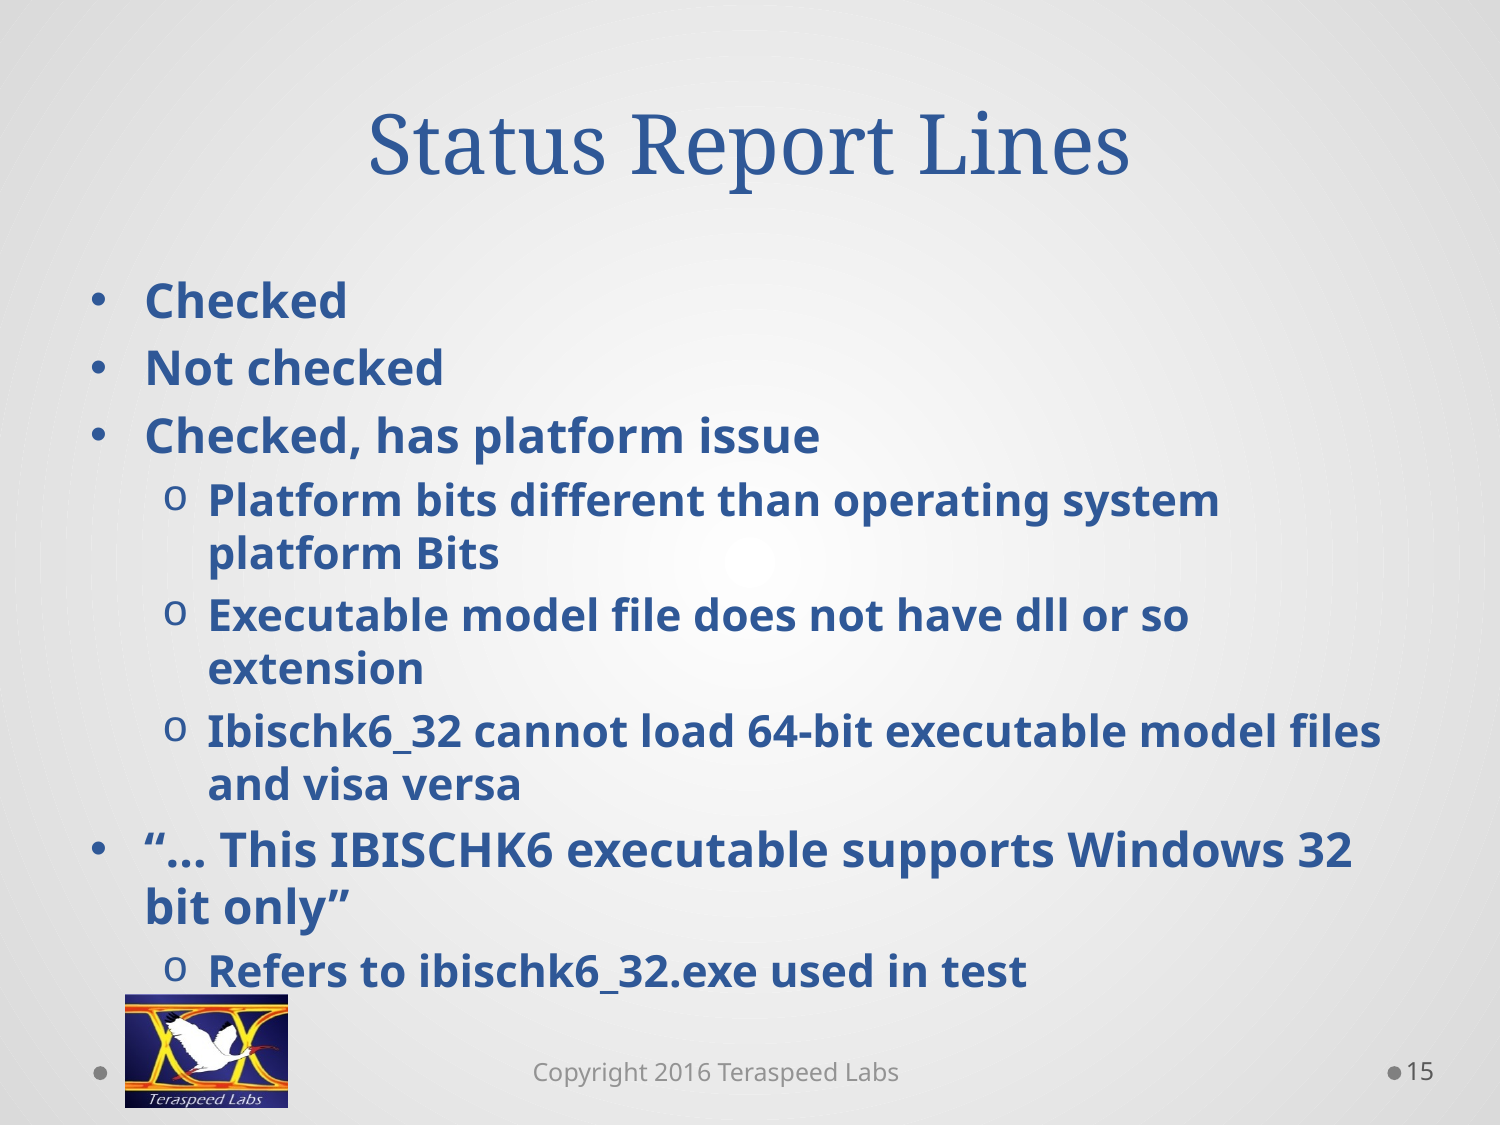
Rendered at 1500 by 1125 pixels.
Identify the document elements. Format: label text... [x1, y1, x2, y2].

slide_number 15 [1401, 1042, 1494, 1103]
list Checked Not checked Checked, has platform issue Platform bits different than operating system platform Bits Executable model file does not have dll or so extension Ibischk6_32 cannot load 64-bit executable model files and visa versa “… This IBISCHK6 executable supports Windows 32 bit only” Refers to ibischk6_32.exe used in test [75, 262, 1425, 1005]
footer Copyright 2016 Teraspeed Labs [525, 1043, 993, 1103]
picture [125, 1005, 288, 1108]
title Status Report Lines [75, 0, 1425, 262]
